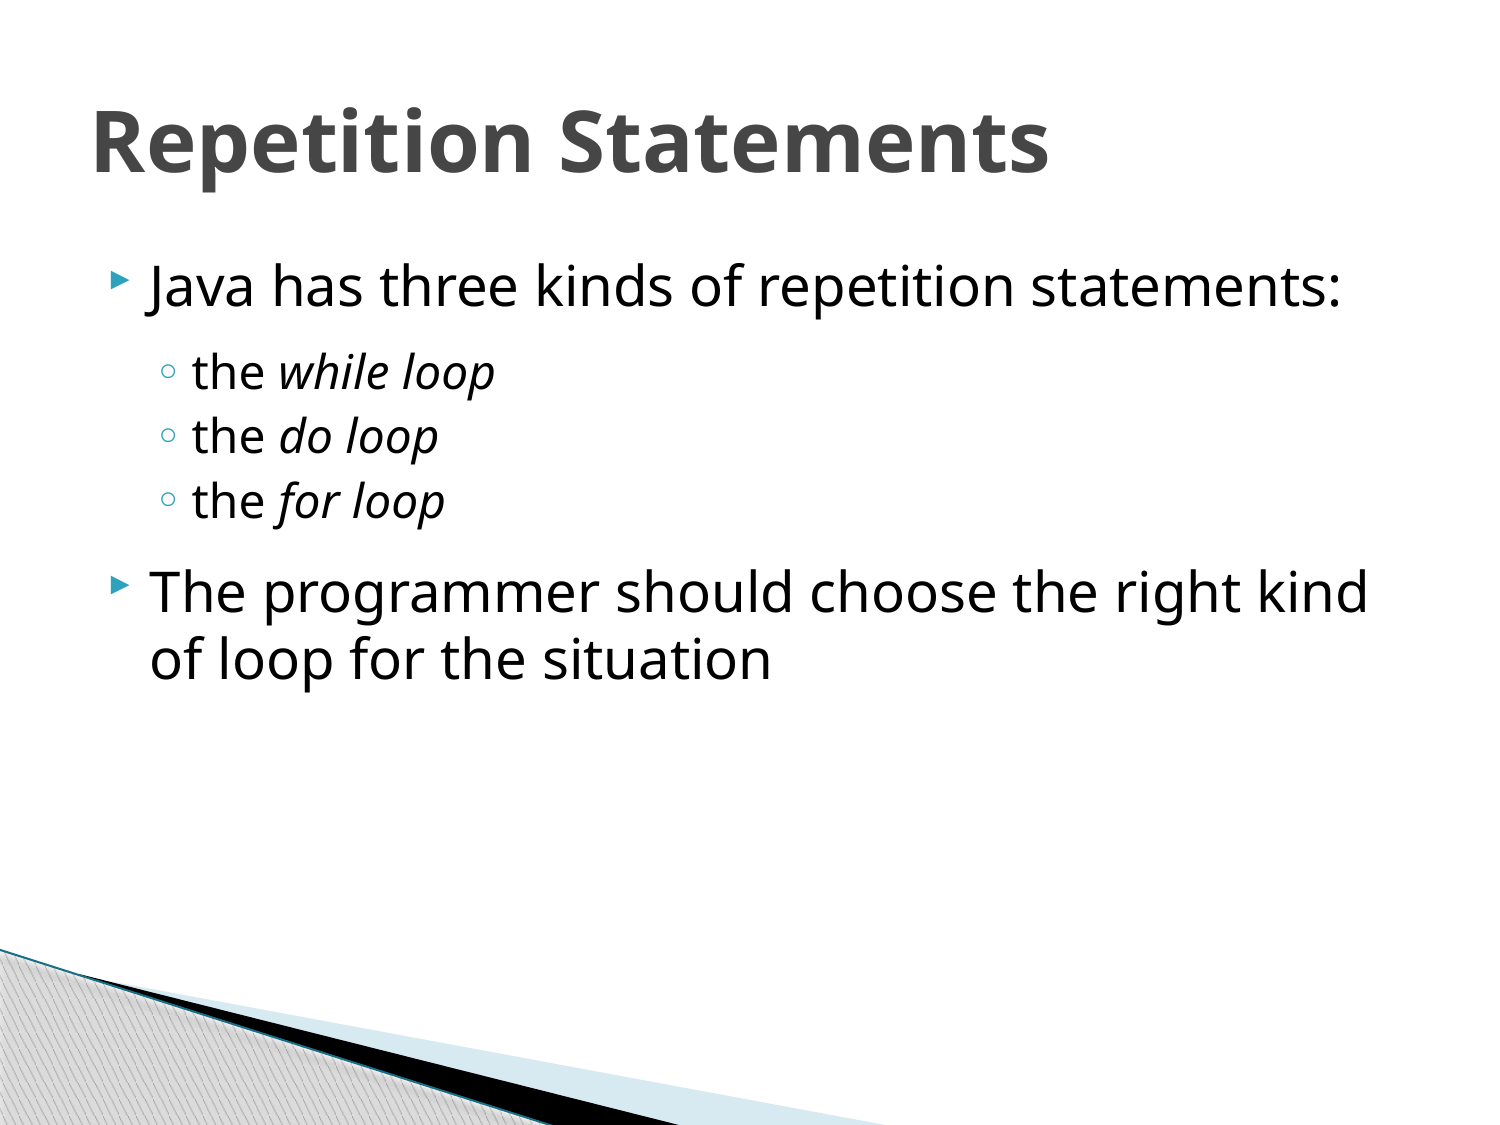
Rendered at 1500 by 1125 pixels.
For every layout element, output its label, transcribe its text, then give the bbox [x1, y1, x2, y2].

list Java has three kinds of repetition statements: the while loop the do loop the for loop The programmer should choose the right kind of loop for the situation [75, 243, 1425, 986]
title Repetition Statements [75, 45, 1425, 233]
